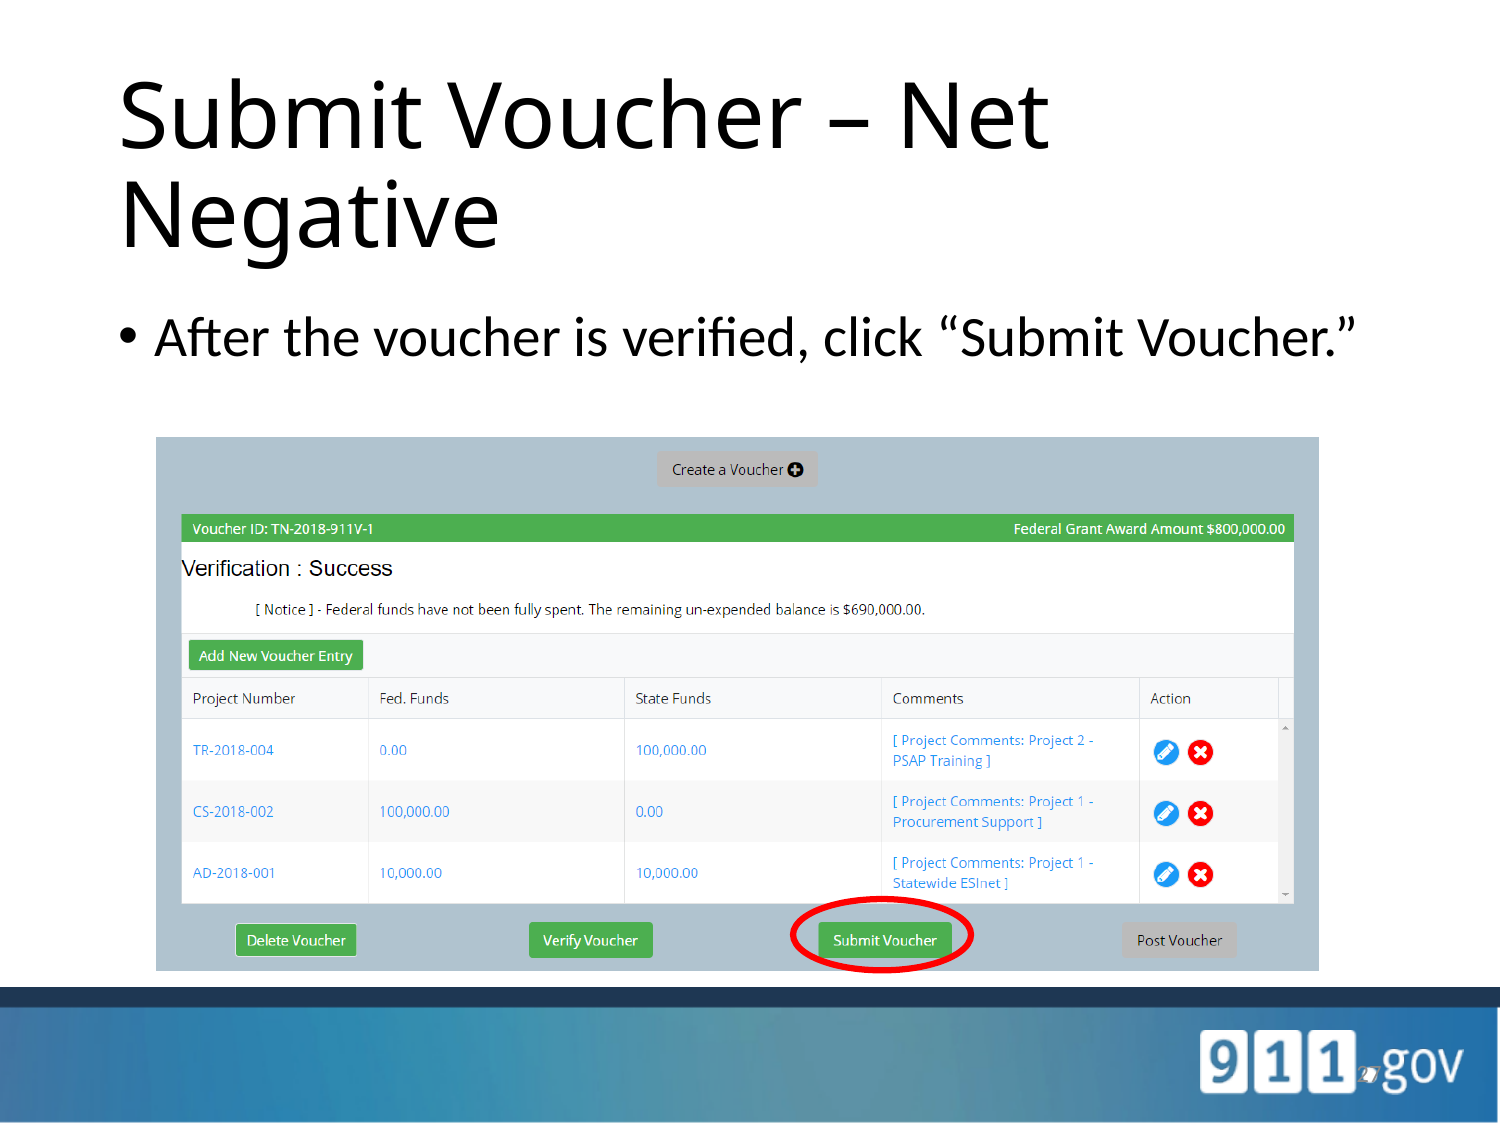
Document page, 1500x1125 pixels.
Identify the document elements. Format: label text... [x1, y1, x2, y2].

title Submit Voucher – Net Negative [103, 59, 1397, 278]
picture [156, 437, 1319, 971]
list After the voucher is verified, click “Submit Voucher.” [103, 299, 1397, 438]
slide_number 27 [1059, 1042, 1397, 1103]
picture [0, 987, 1500, 1125]
